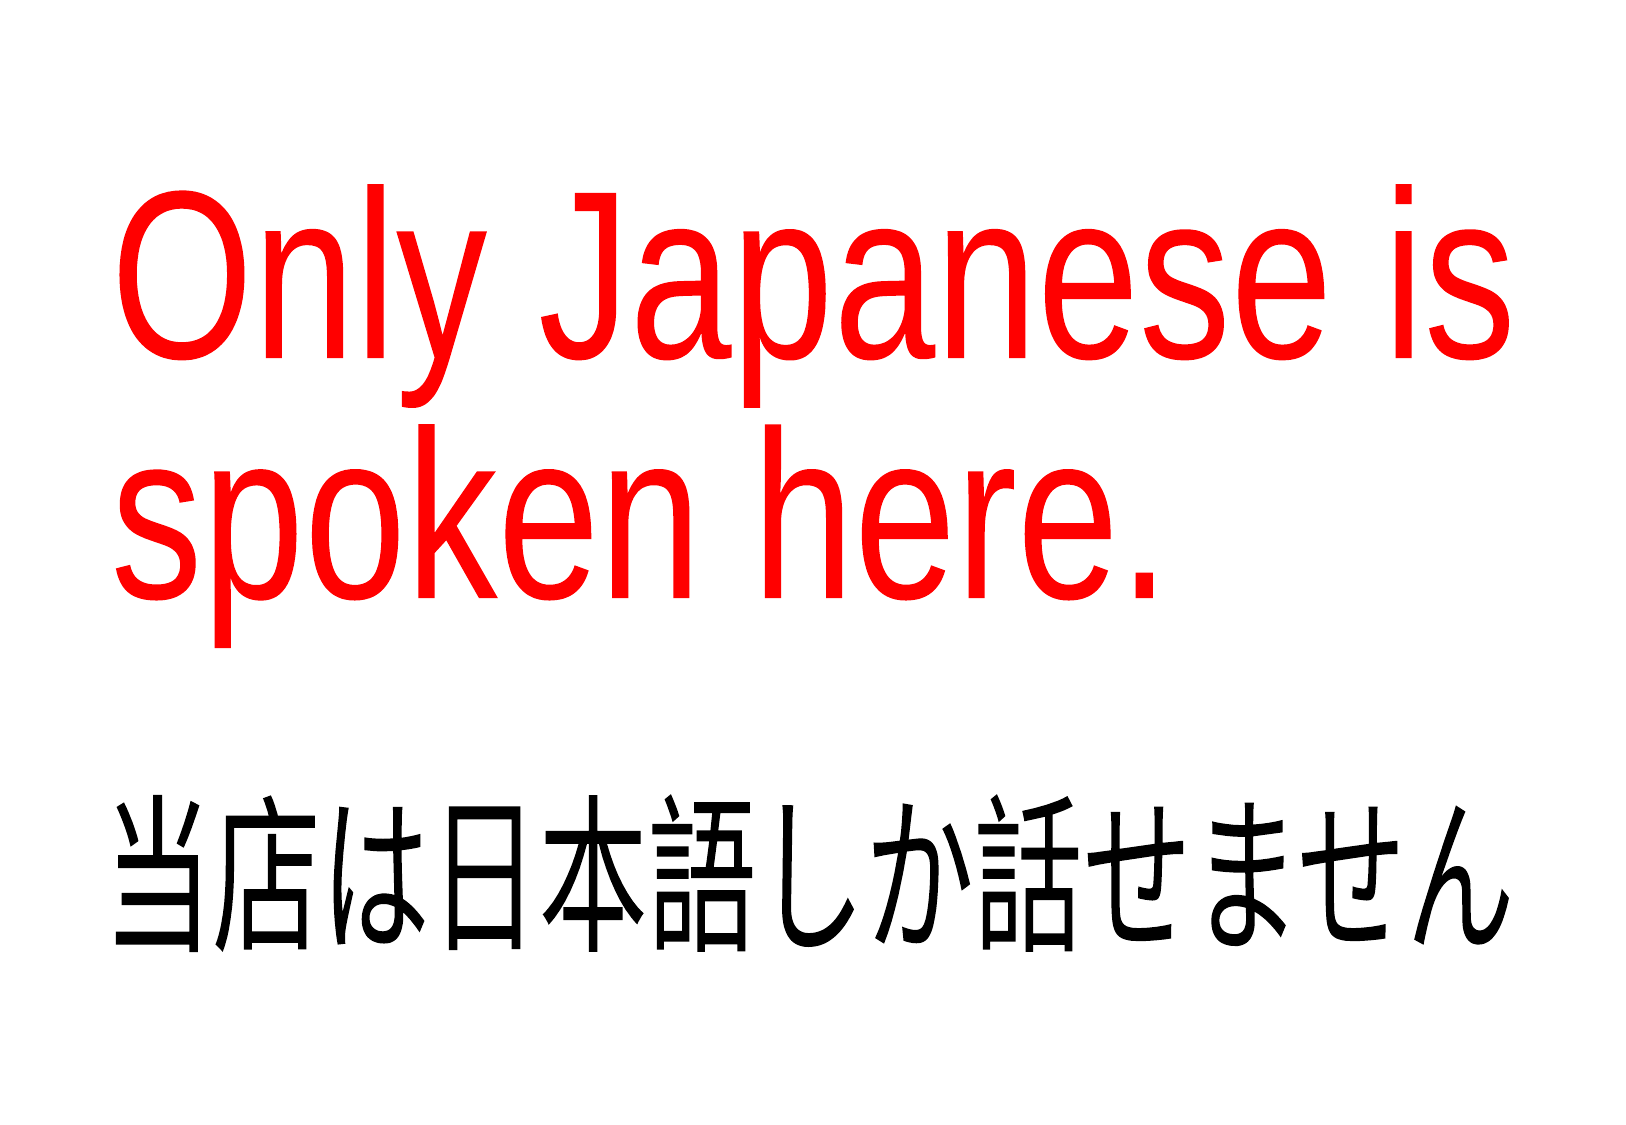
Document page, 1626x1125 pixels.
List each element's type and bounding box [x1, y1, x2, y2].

text_box [115, 183, 1510, 953]
